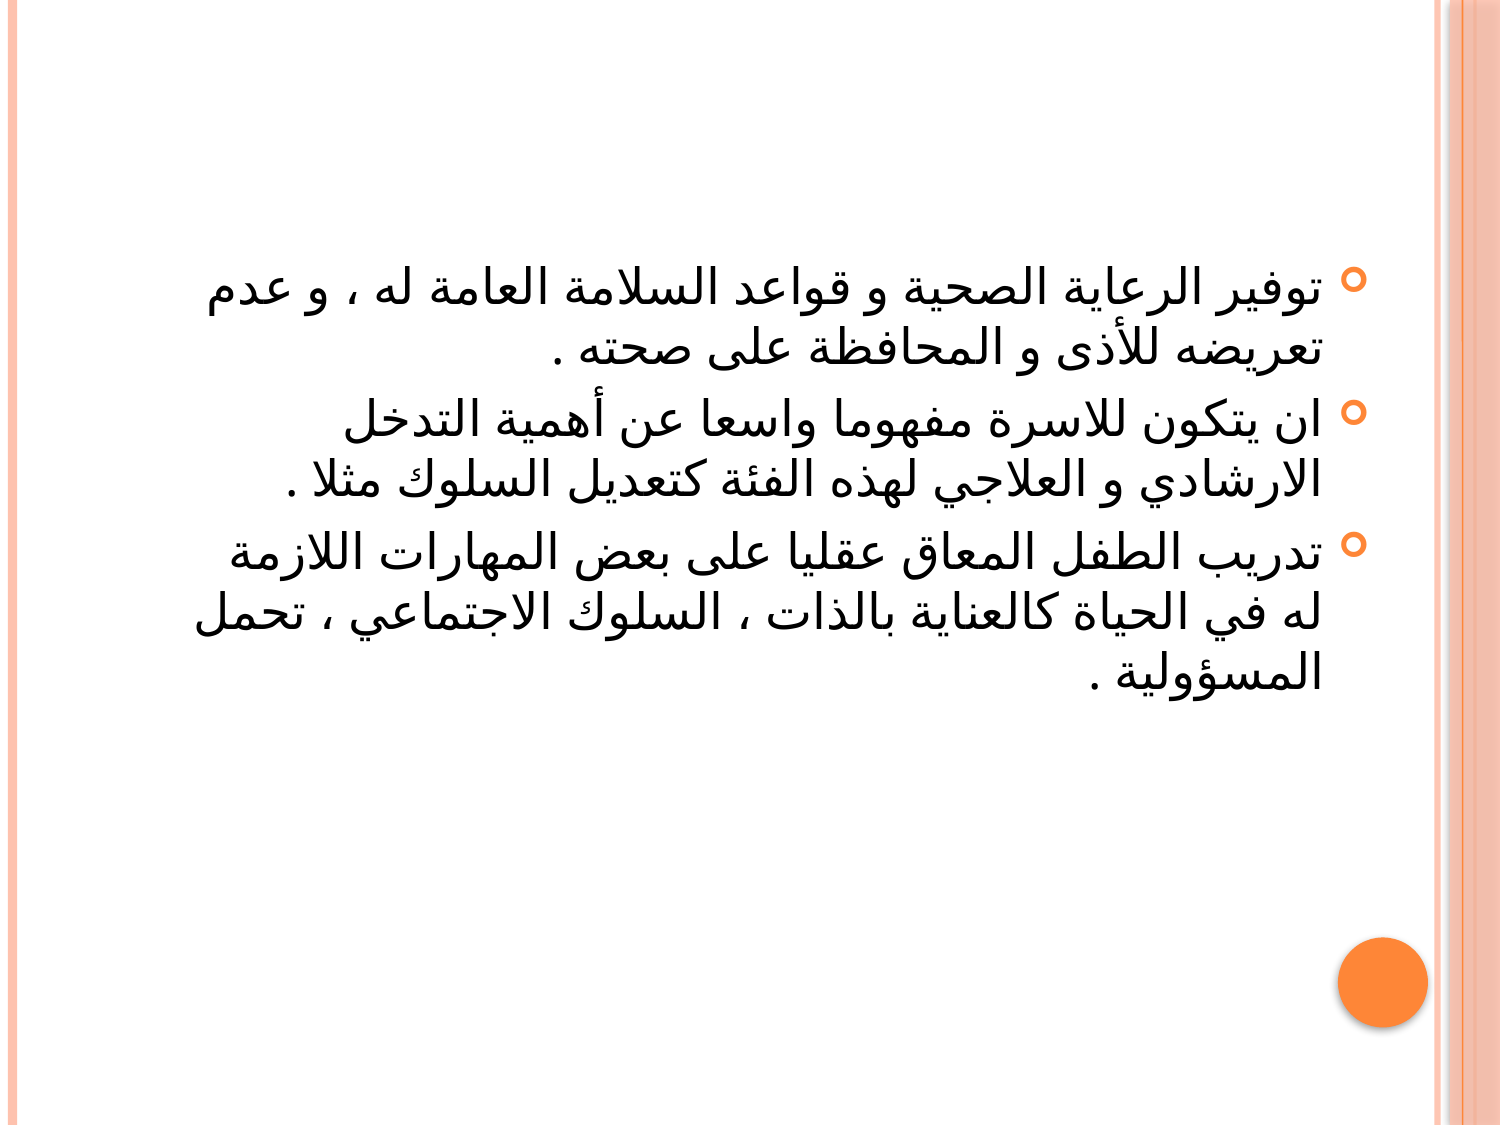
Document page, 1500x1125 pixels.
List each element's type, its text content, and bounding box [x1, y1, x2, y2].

list توفير الرعاية الصحية و قواعد السلامة العامة له ، و عدم تعريضه للأذى و المحافظة على صحته . ان يتكون للاسرة مفهوما واسعا عن أهمية التدخل الارشادي و العلاجي لهذه الفئة كتعديل السلوك مثلا . تدريب الطفل المعاق عقليا على بعض المهارات اللازمة له في الحياة كالعناية بالذات ، السلوك الاجتماعي ، تحمل المسؤولية . [159, 101, 1385, 902]
